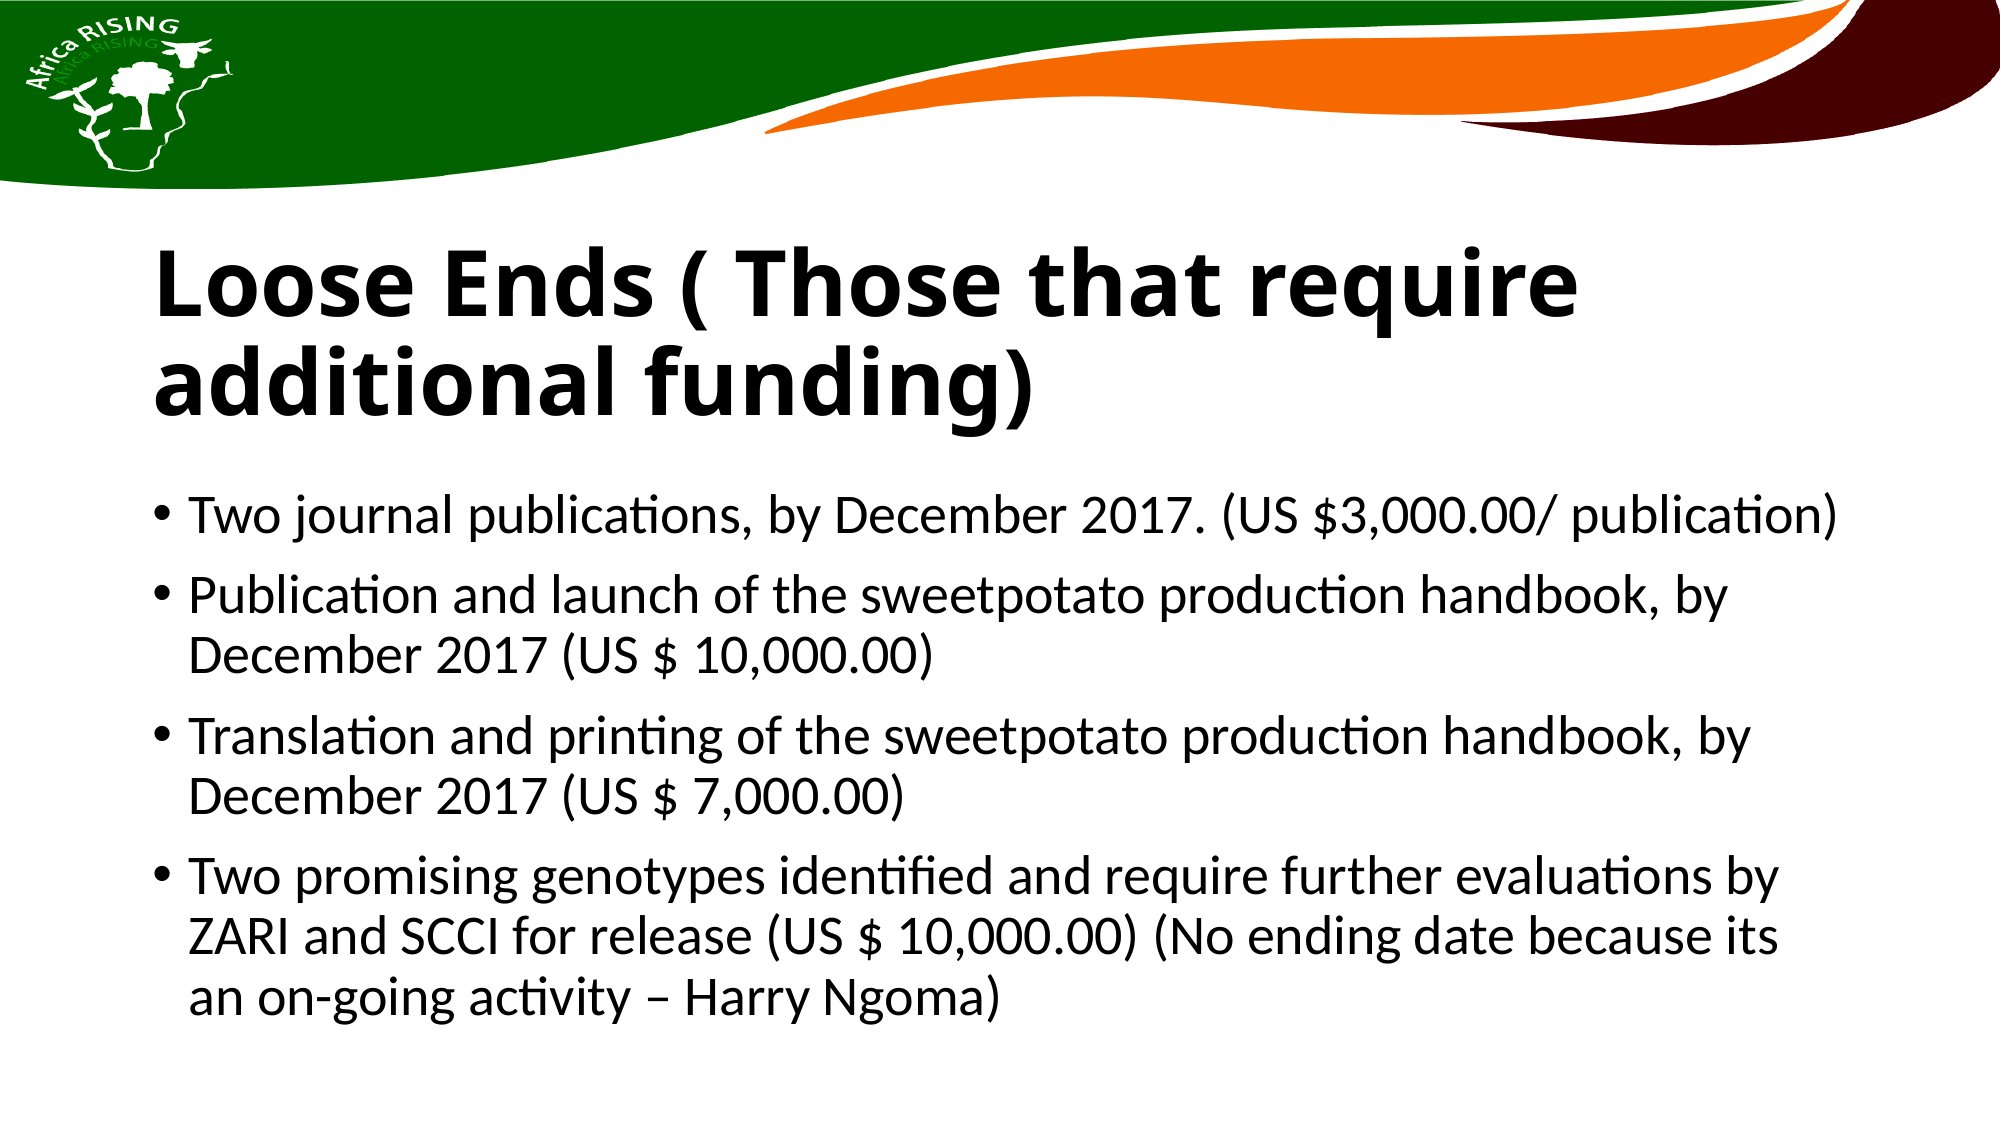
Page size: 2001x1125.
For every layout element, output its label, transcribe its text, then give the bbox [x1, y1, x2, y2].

title Loose Ends ( Those that require additional funding) [137, 227, 1863, 445]
list Two journal publications, by December 2017. (US $3,000.00/ publication) Publication and launch of the sweetpotato production handbook, by December 2017 (US $ 10,000.00) Translation and printing of the sweetpotato production handbook, by December 2017 (US $ 7,000.00) Two promising genotypes identified and require further evaluations by ZARI and SCCI for release (US $ 10,000.00) (No ending date because its an on-going activity – Harry Ngoma) [137, 477, 1863, 1081]
picture [0, 0, 2000, 190]
